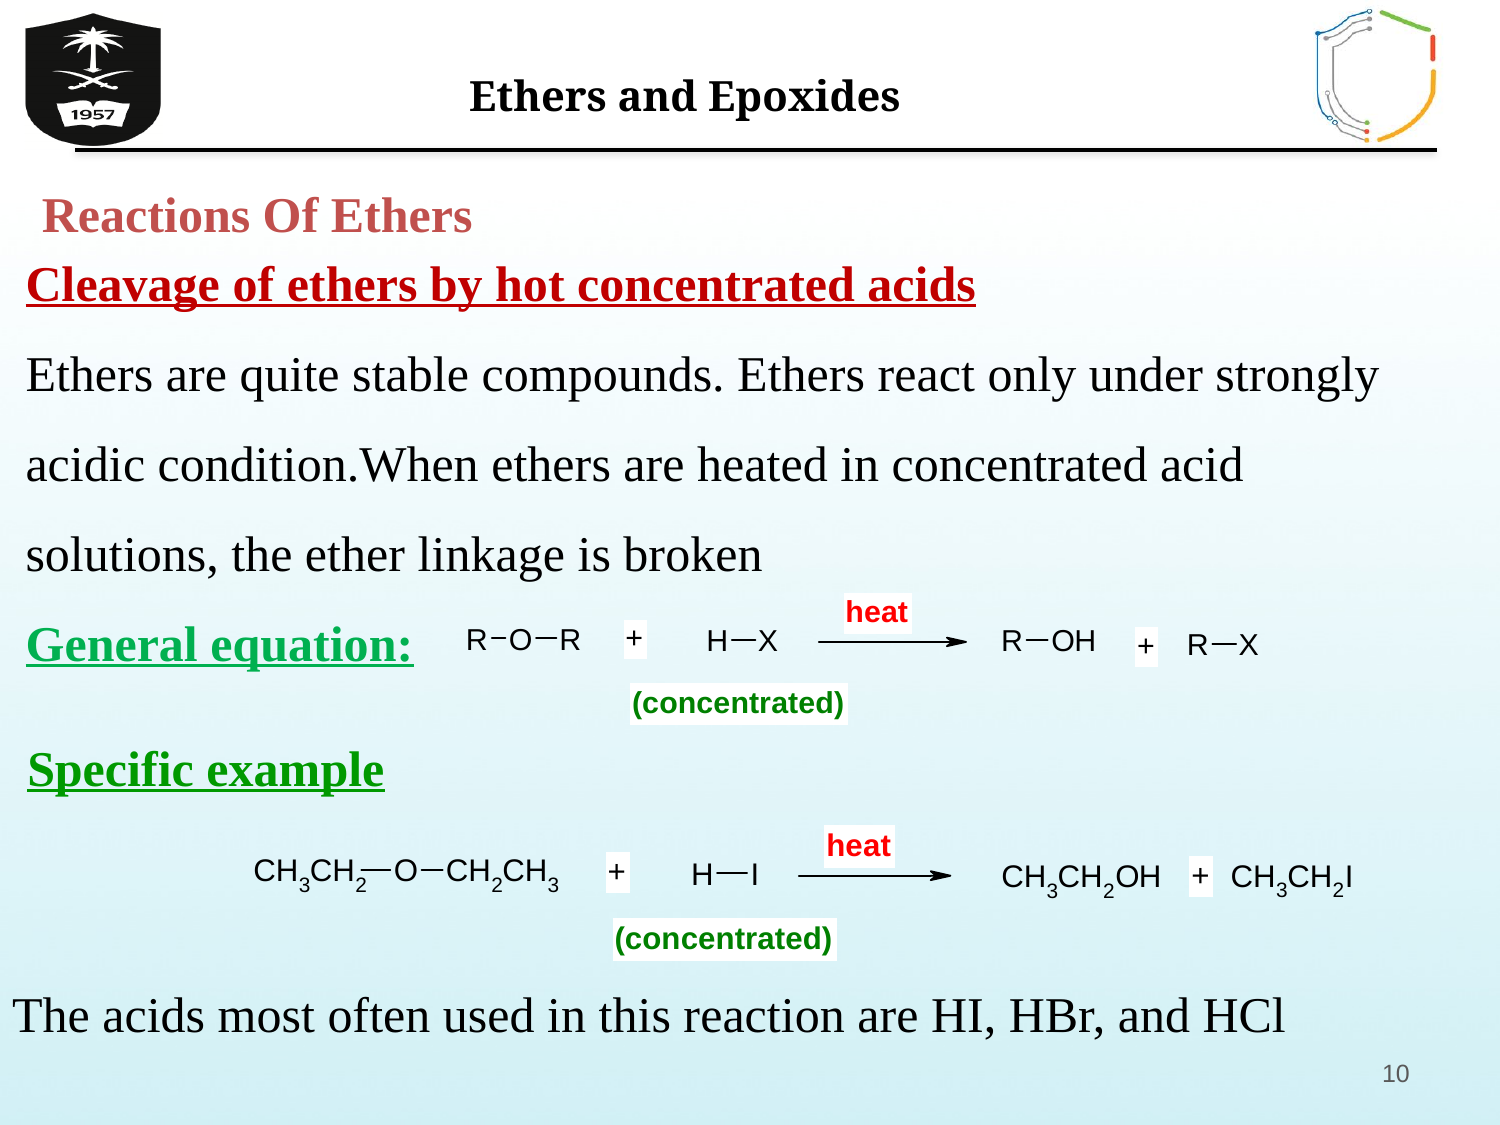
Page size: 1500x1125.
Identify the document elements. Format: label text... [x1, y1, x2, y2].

text_box The acids most often used in this reaction are HI, HBr, and HCl [0, 975, 1500, 1051]
text_box Specific example [12, 728, 400, 864]
picture [0, 0, 1500, 975]
text_box Cleavage of ethers by hot concentrated acids Ethers are quite stable compounds. Ethers react only under strongly acidic condition.When ethers are heated in concentrated acid solutions, the ether linkage is broken General equation: [10, 214, 1452, 679]
picture [0, 1051, 1500, 1125]
text_box Reactions Of Ethers [27, 174, 488, 214]
text_box Ethers and Epoxides [454, 62, 916, 128]
slide_number 10 [1074, 1042, 1425, 1103]
